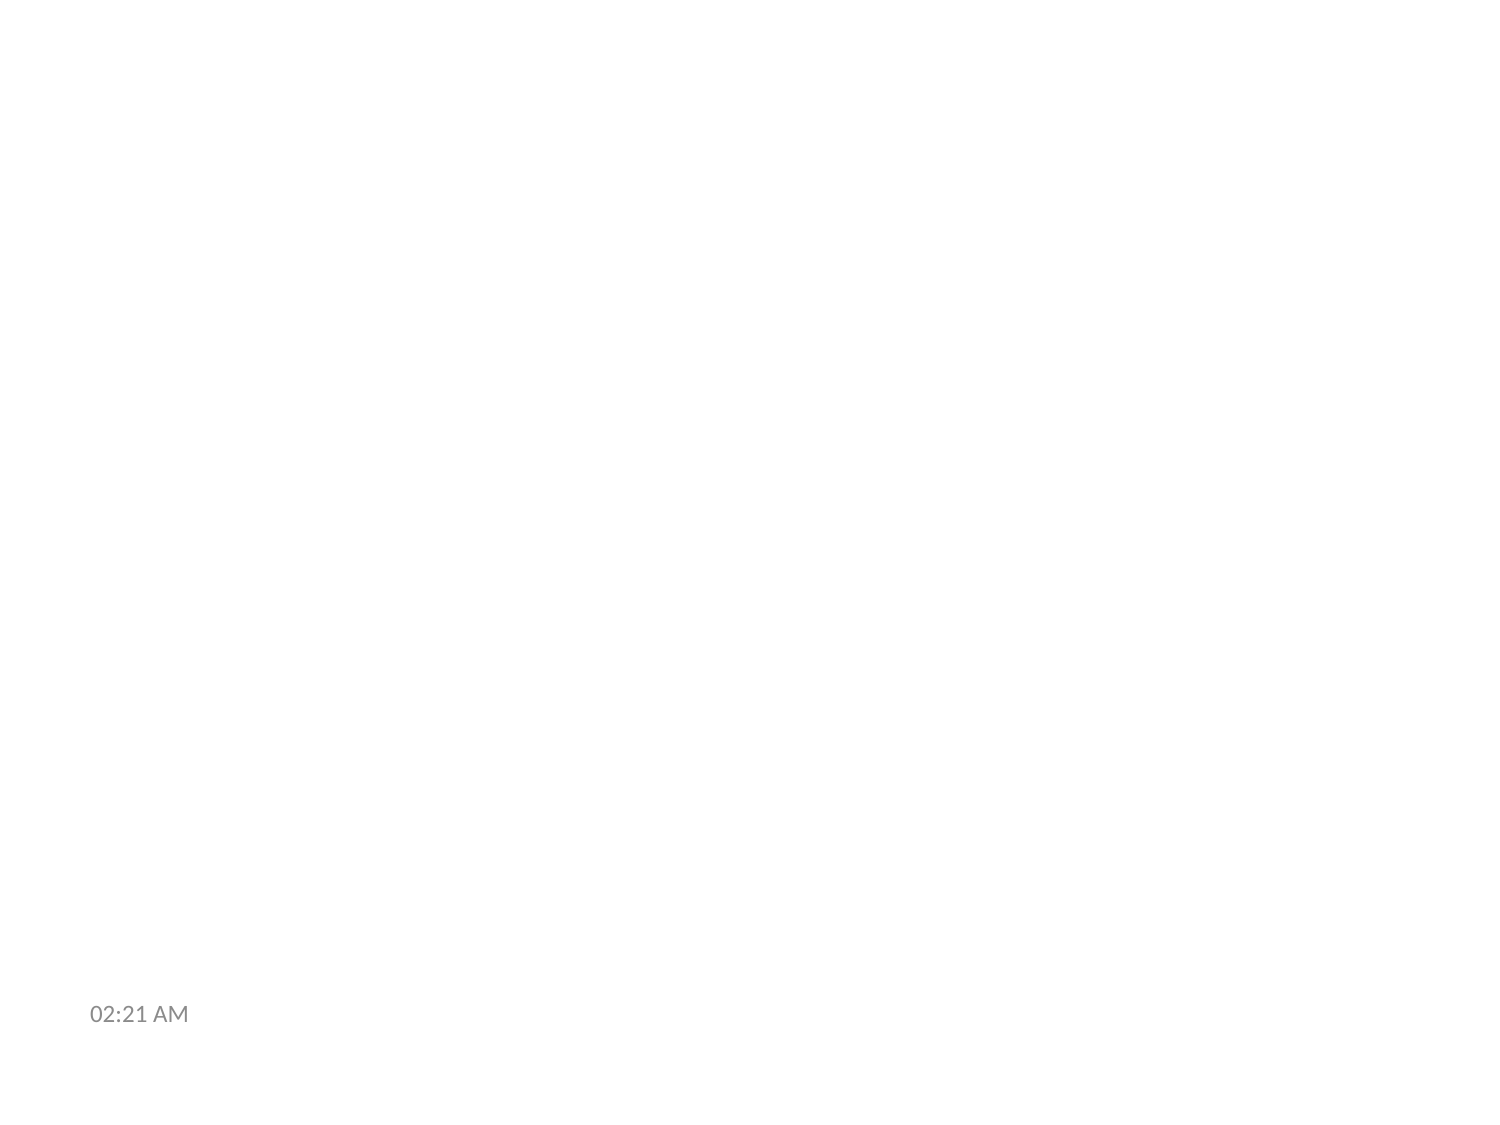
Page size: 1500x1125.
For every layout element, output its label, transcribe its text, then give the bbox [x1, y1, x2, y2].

text_box 3:35 PM [75, 982, 425, 1043]
